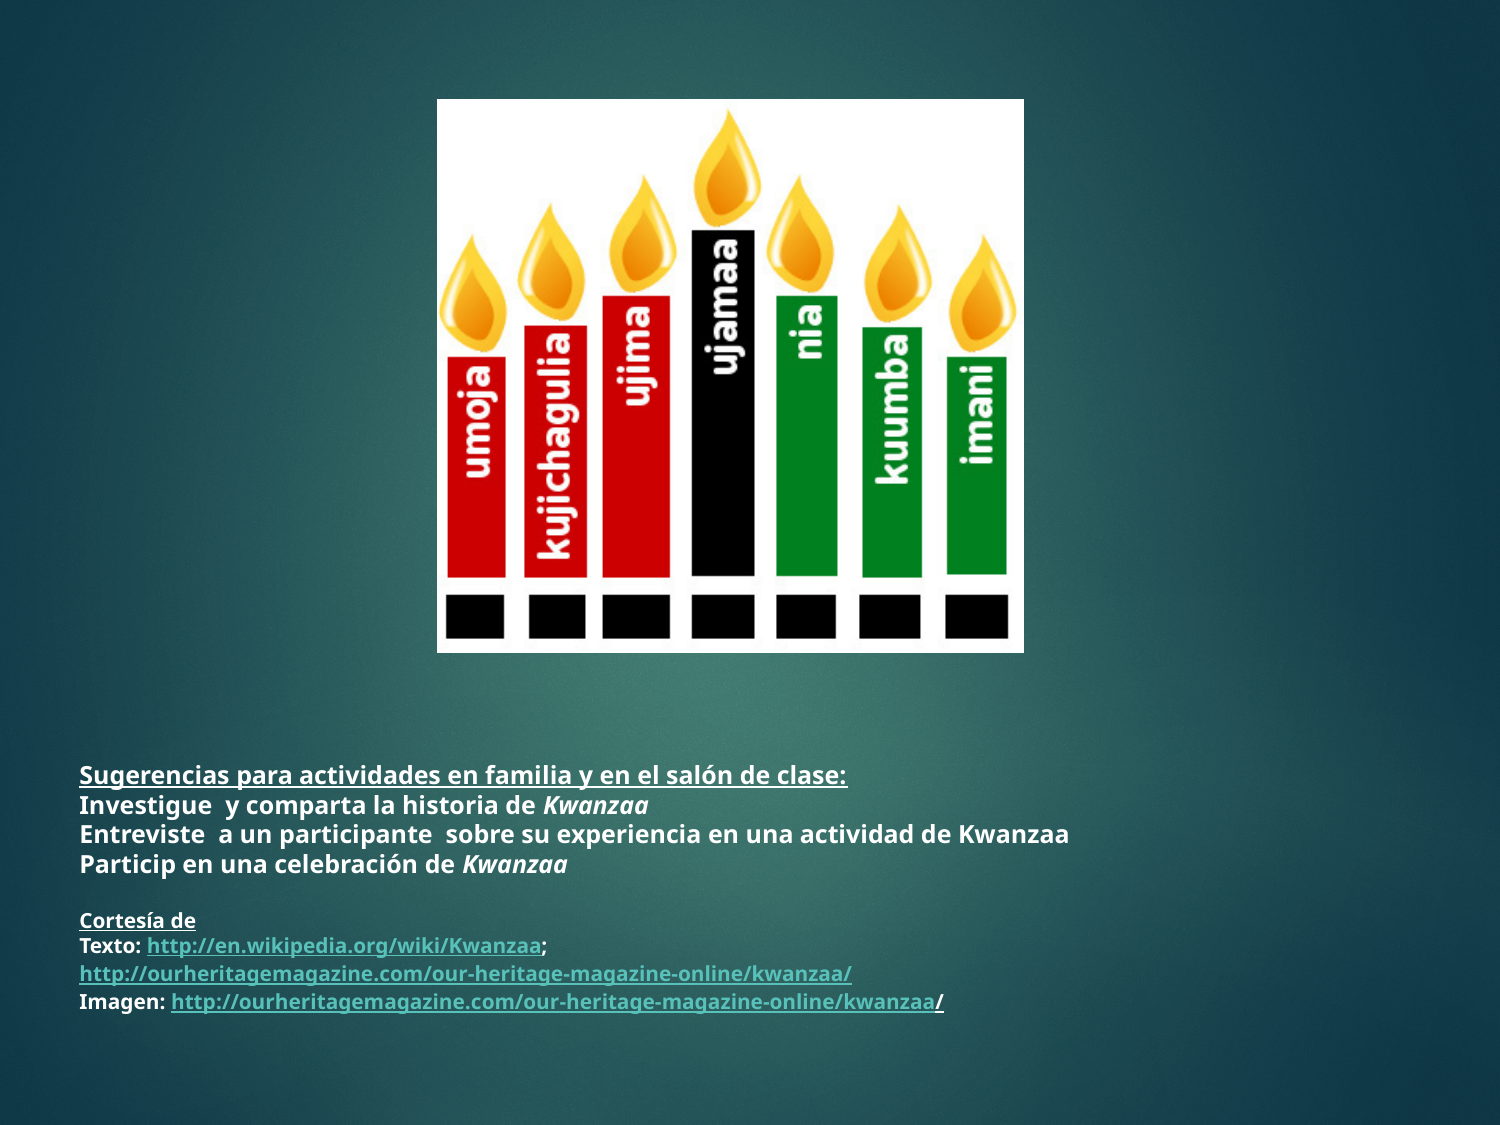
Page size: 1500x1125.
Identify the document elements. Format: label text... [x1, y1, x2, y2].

picture [437, 99, 1024, 654]
text_box Sugerencias para actividades en familia y en el salón de clase: Investigue y comparta la historia de Kwanzaa Entreviste a un participante sobre su experiencia en una actividad de Kwanzaa Particip en una celebración de Kwanzaa [64, 751, 1338, 887]
text_box Cortesía de Texto: http://en.wikipedia.org/wiki/Kwanzaa; http://ourheritagemagazine.com/our-heritage-magazine-online/kwanzaa/ Imagen: http://ourheritagemagazine.com/our-heritage-magazine-online/kwanzaa/ [64, 900, 1252, 1025]
